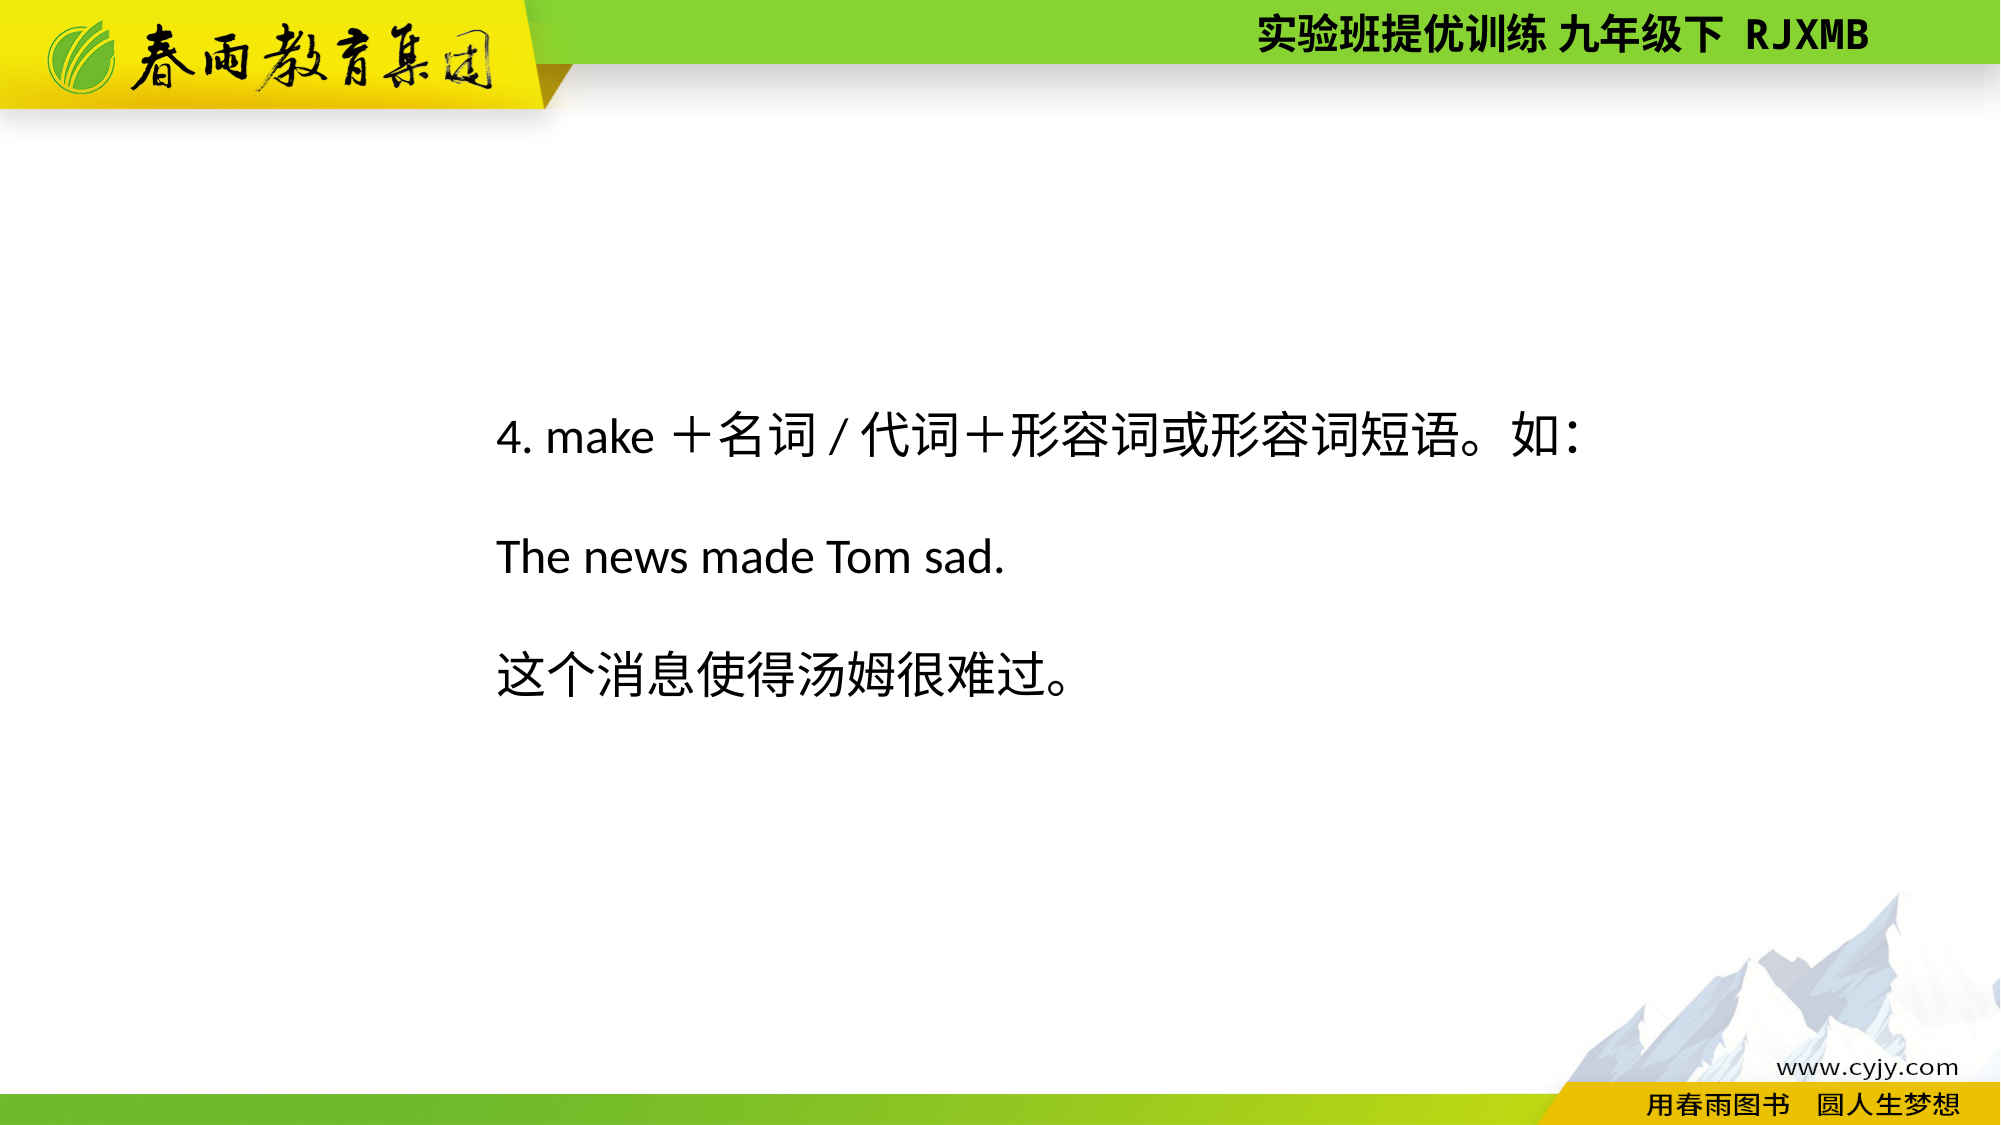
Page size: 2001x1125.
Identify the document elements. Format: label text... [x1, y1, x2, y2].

picture [0, 0, 2001, 1125]
text_box 4. make＋名词/代词＋形容词或形容词短语。如： The news made Tom sad. 这个消息使得汤姆很难过。 [381, 335, 1628, 711]
